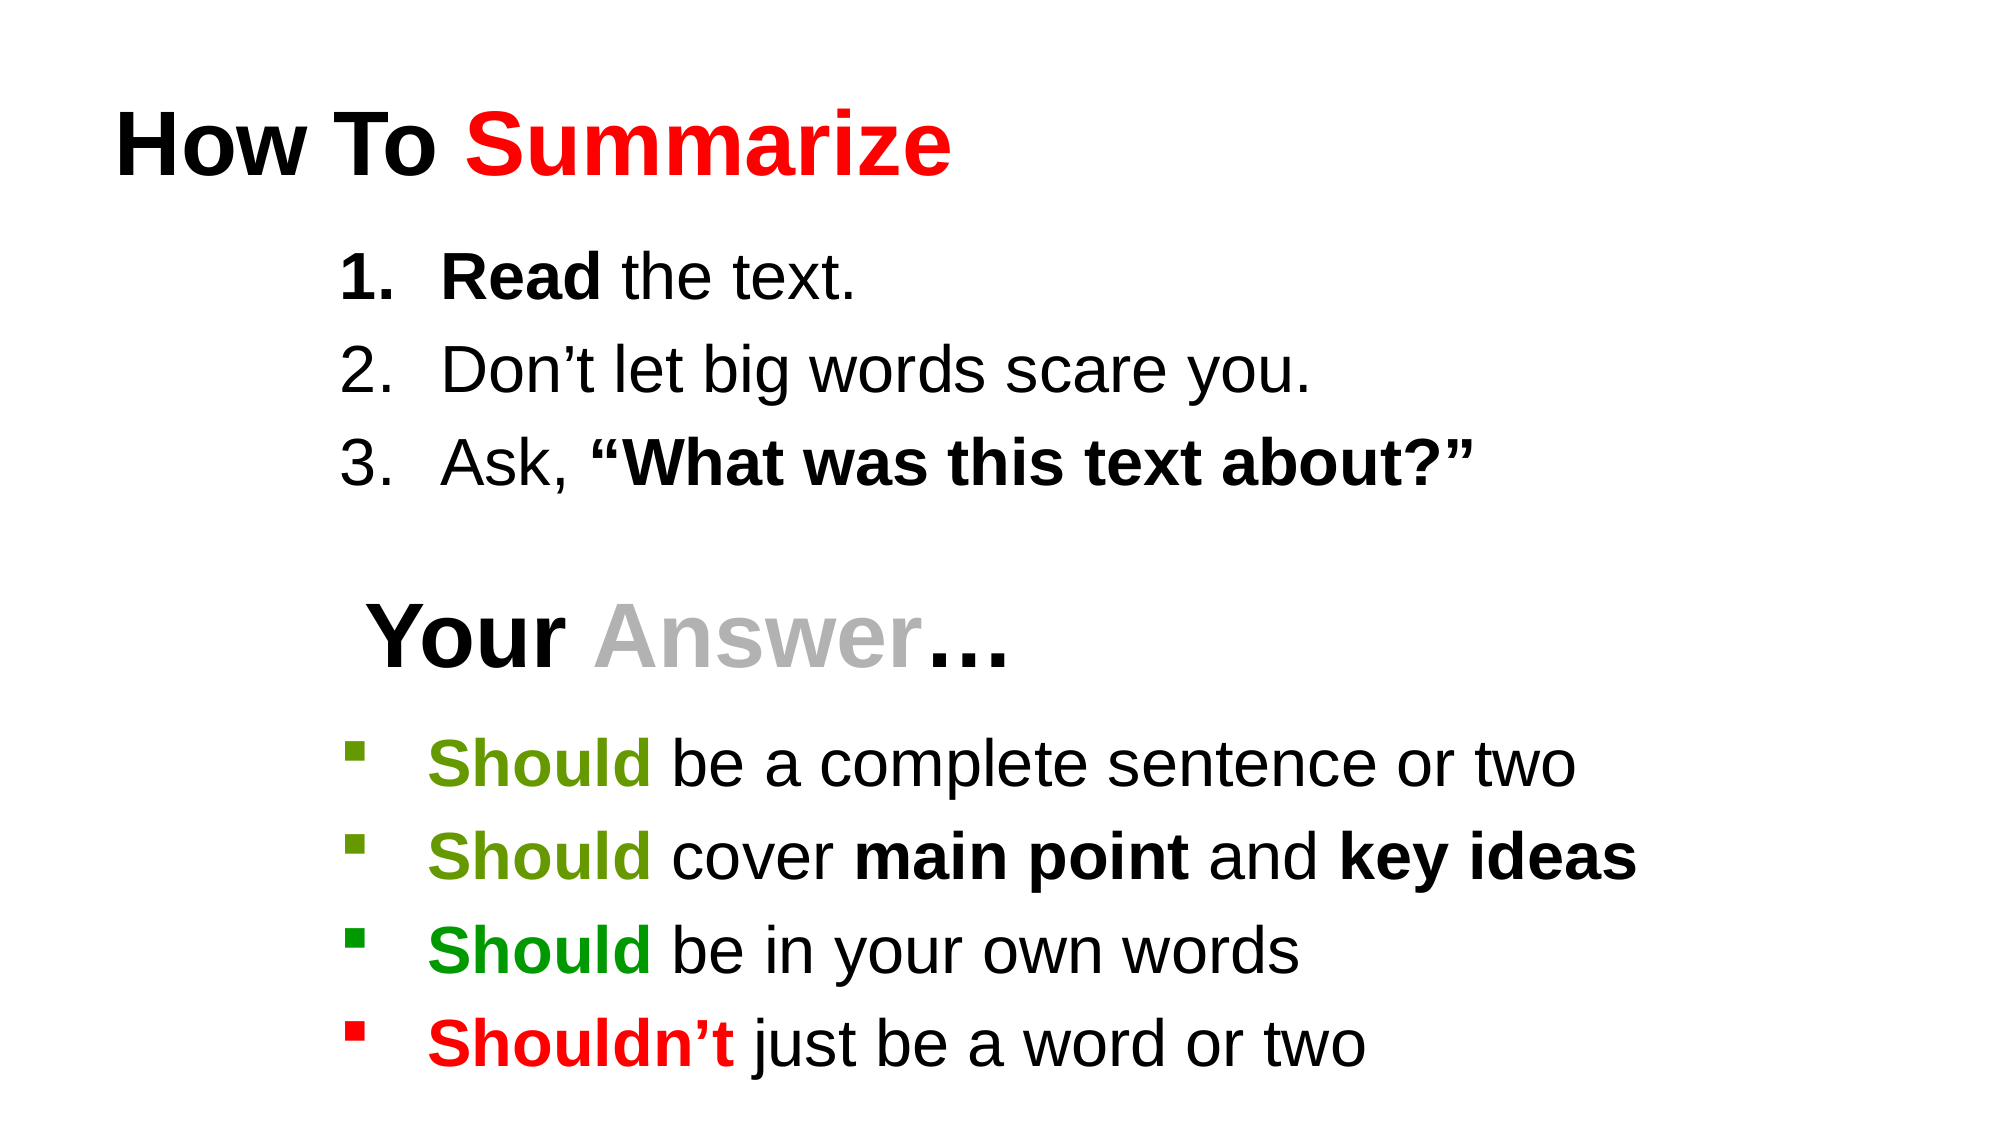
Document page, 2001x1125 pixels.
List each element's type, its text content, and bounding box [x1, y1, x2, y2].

text_box Should be a complete sentence or two Should cover main point and key ideas Should be in your own words Shouldn’t just be a word or two [249, 712, 1663, 1068]
title How To Summarize [99, 45, 1900, 233]
list Read the text. Don’t let big words scare you. Ask, “What was this text about?” [324, 224, 1675, 525]
text_box Your Answer… [349, 537, 1700, 725]
